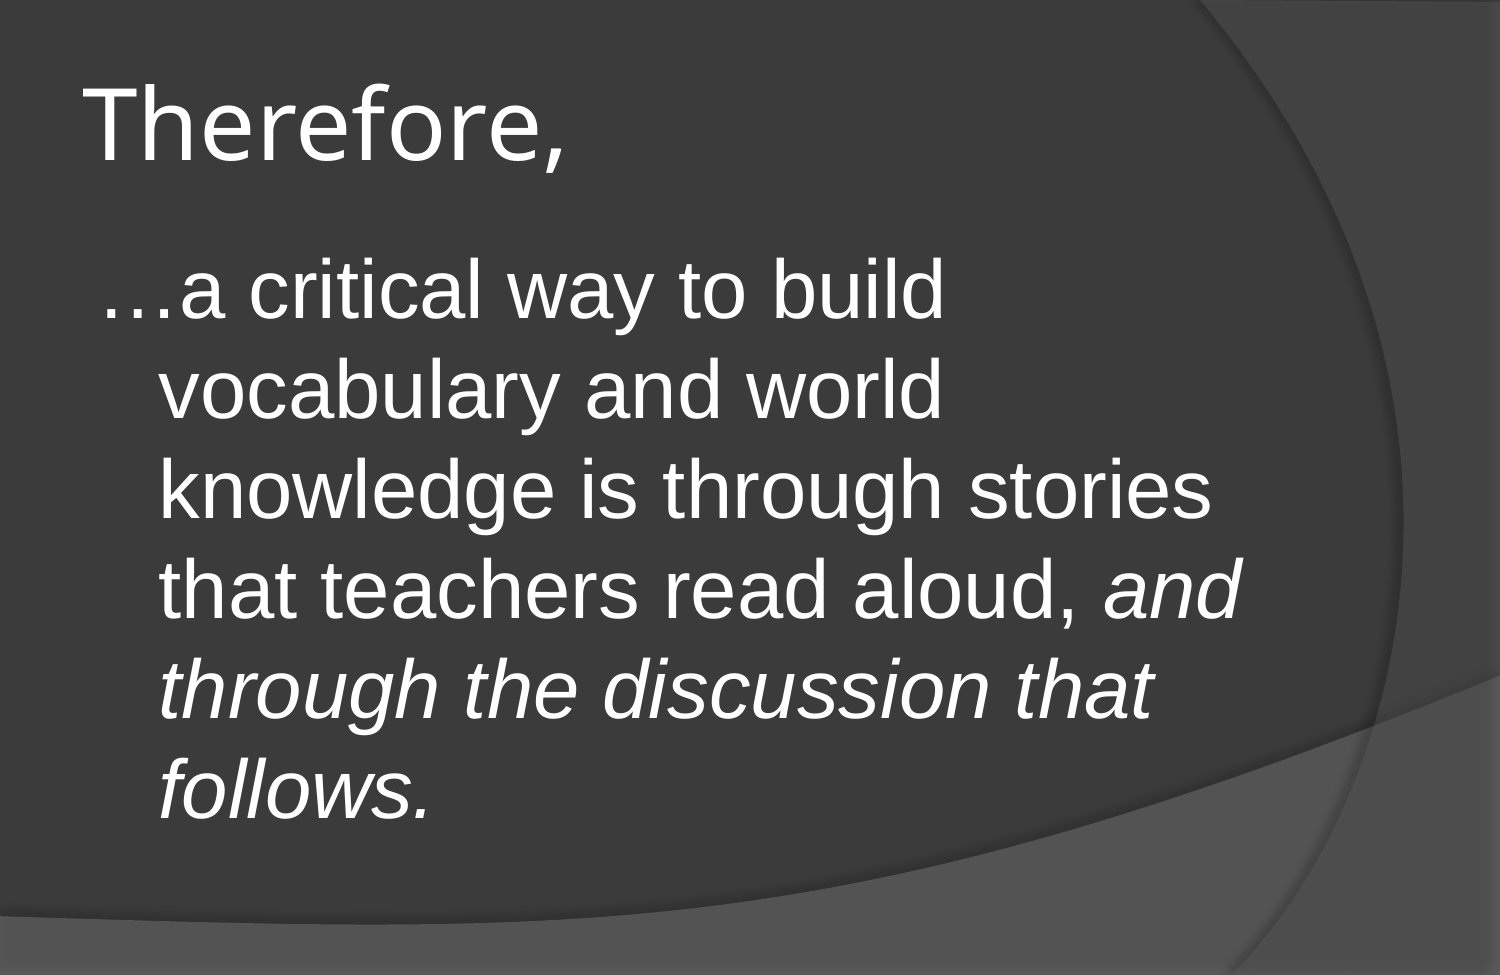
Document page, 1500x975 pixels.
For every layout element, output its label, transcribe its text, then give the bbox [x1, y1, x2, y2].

list …a critical way to build vocabulary and world knowledge is through stories that teachers read aloud, and through the discussion that follows. [74, 227, 1301, 872]
title Therefore, [74, 38, 1301, 202]
